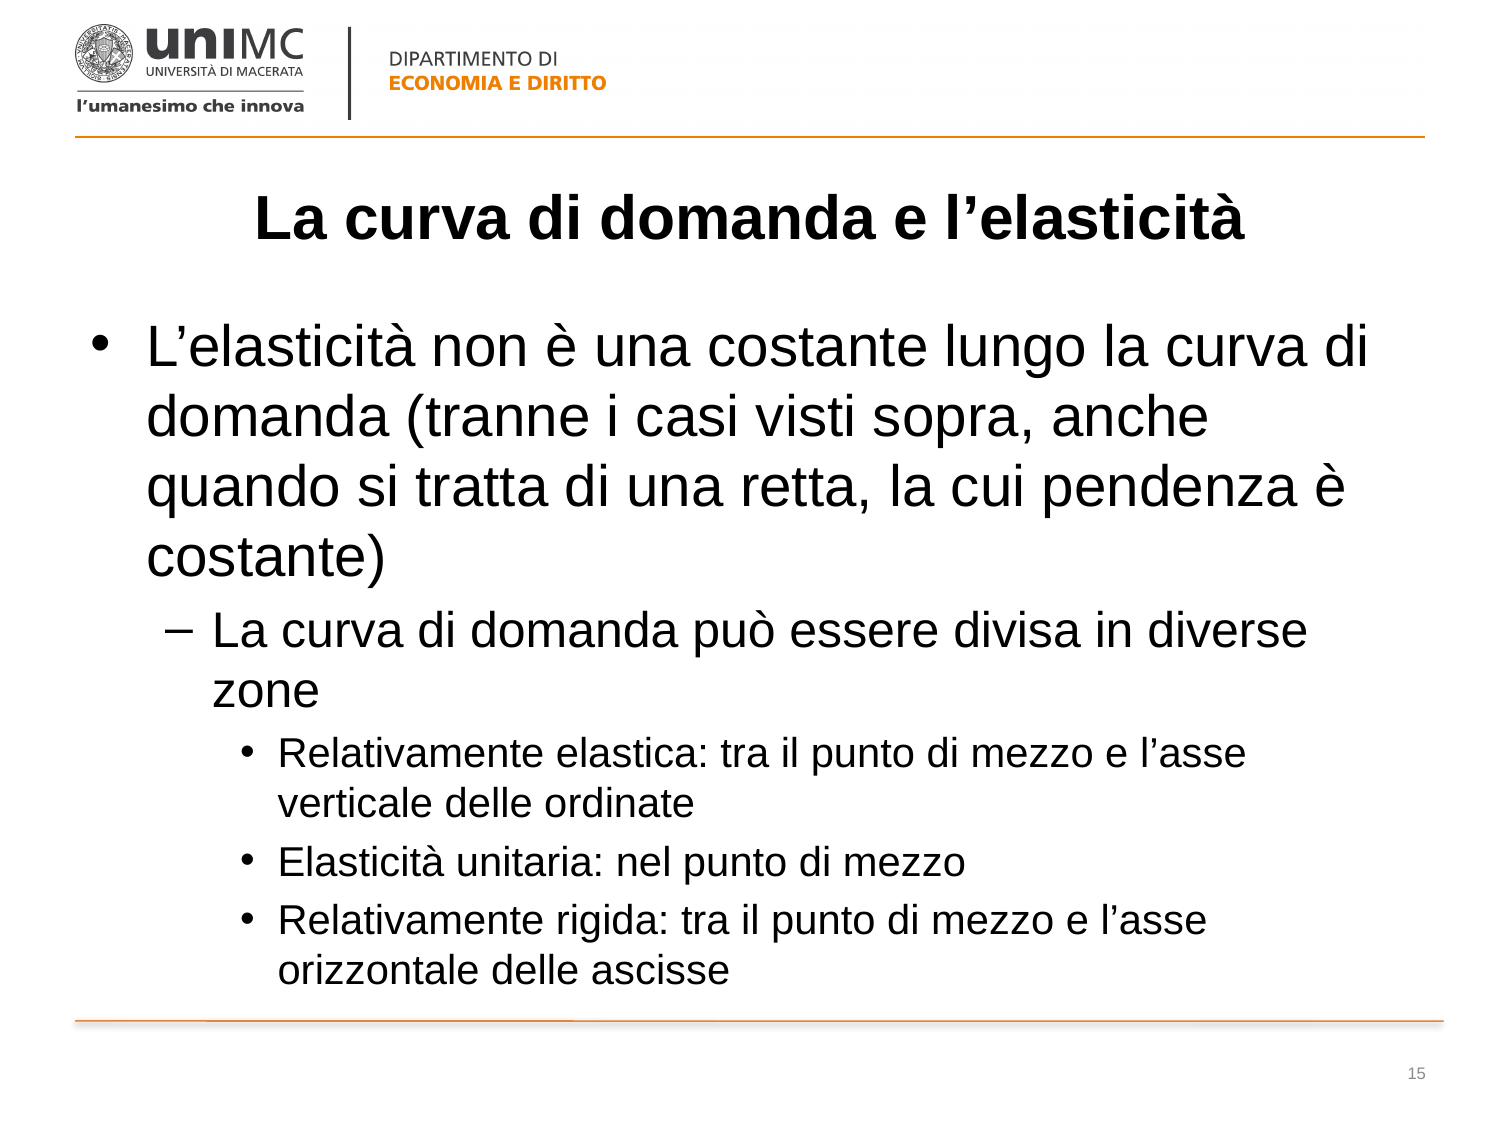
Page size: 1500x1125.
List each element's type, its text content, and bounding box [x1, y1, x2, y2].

title La curva di domanda e l’elasticità [75, 168, 1425, 261]
picture [75, 24, 1425, 138]
list L’elasticità non è una costante lungo la curva di domanda (tranne i casi visti sopra, anche quando si tratta di una retta, la cui pendenza è costante) La curva di domanda può essere divisa in diverse zone Relativamente elastica: tra il punto di mezzo e l’asse verticale delle ordinate Elasticità unitaria: nel punto di mezzo Relativamente rigida: tra il punto di mezzo e l’asse orizzontale delle ascisse [75, 300, 1425, 1043]
slide_number 15 [1091, 1042, 1442, 1103]
